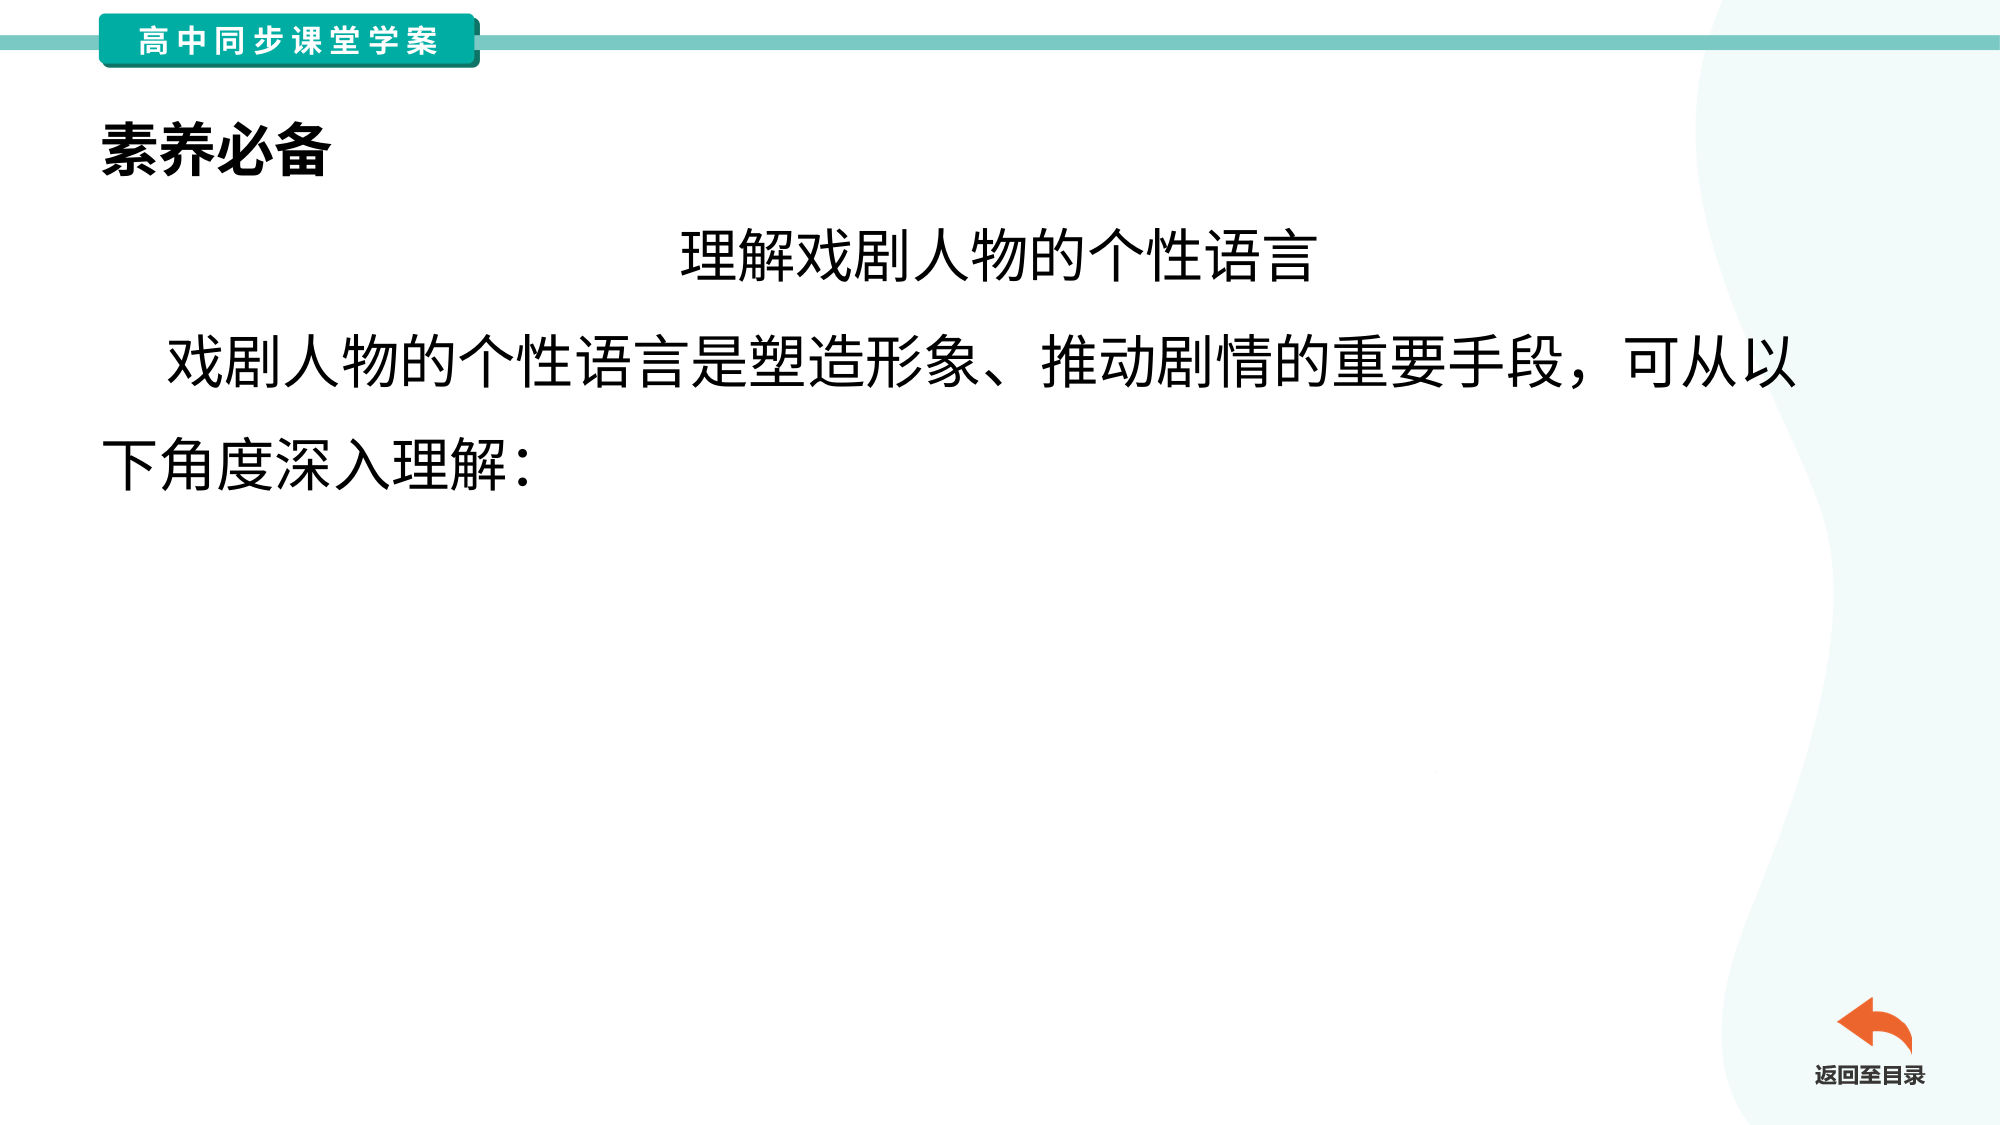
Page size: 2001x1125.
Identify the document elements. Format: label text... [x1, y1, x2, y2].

picture [0, 0, 2000, 1125]
text_box 素养必备 理解戏剧人物的个性语言 戏剧人物的个性语言是塑造形象、推动剧情的重要手段，可从以 下角度深入理解： [100, 76, 1899, 487]
